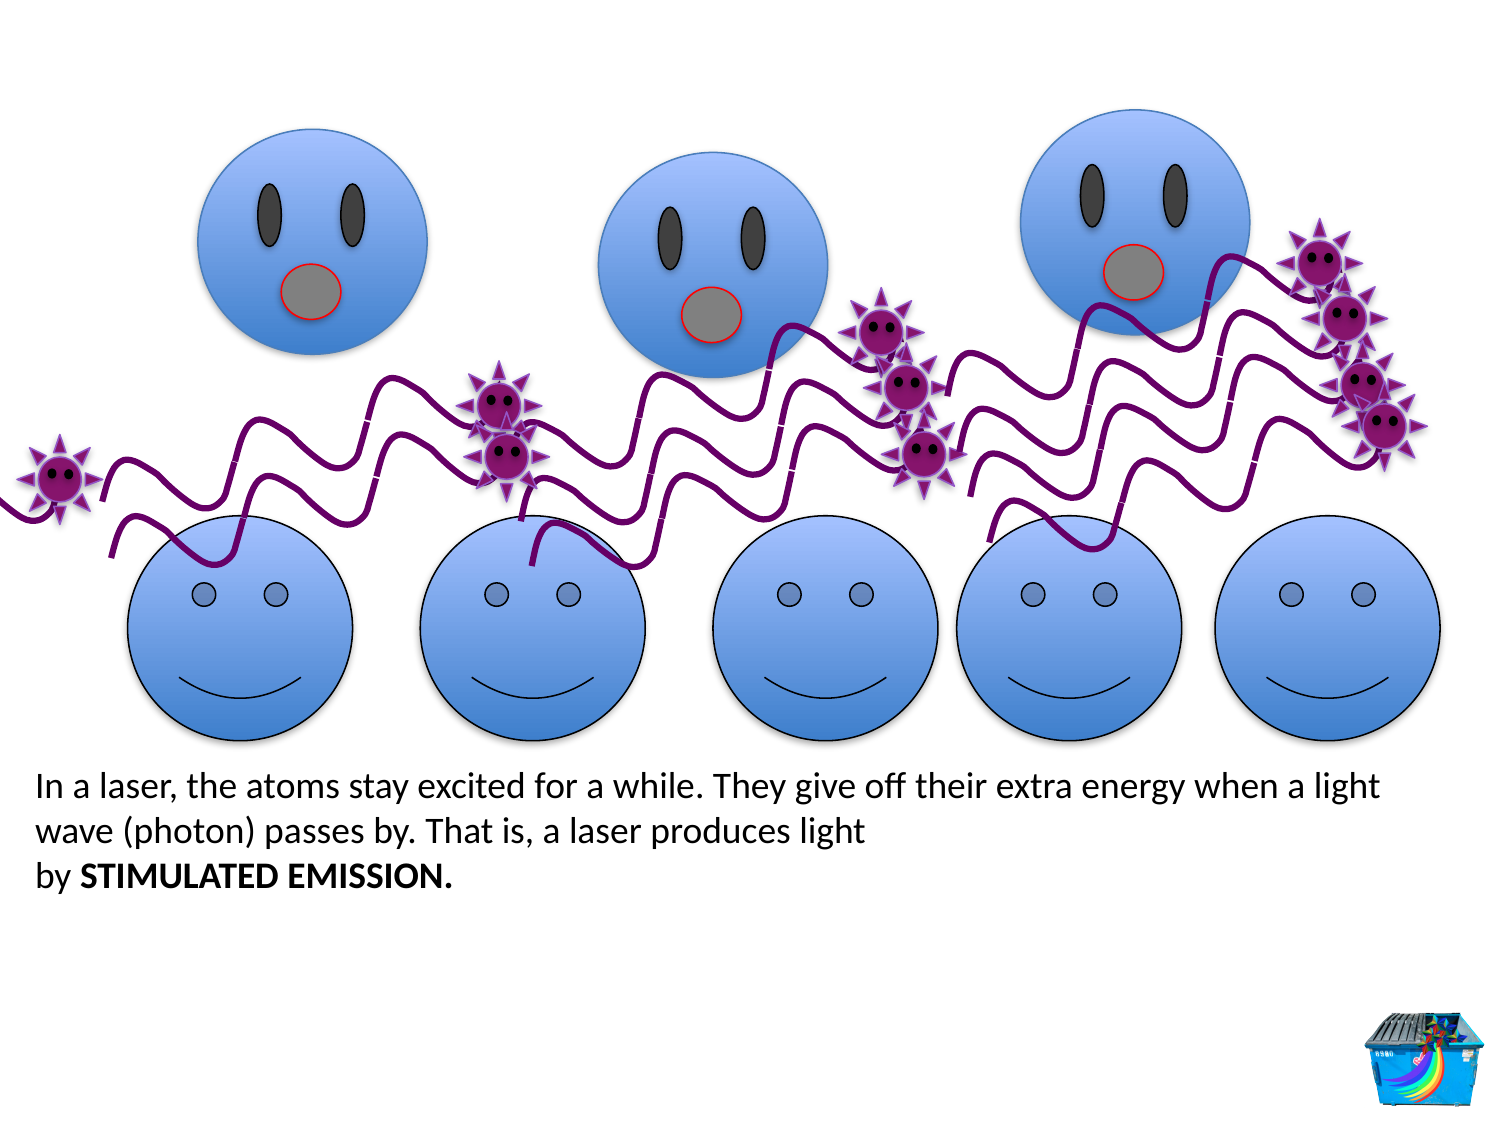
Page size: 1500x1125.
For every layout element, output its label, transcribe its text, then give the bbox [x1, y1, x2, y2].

text_box [955, 531, 1183, 742]
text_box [93, 360, 550, 538]
text_box [126, 546, 354, 742]
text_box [598, 152, 828, 286]
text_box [937, 218, 1428, 523]
subtitle In a laser, the atoms stay excited for a while. They give off their extra energy when a light wave (photon) passes by. That is, a laser produces light by STIMULATED EMISSION. [20, 753, 1464, 1125]
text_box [0, 434, 103, 576]
picture [1464, 1011, 1486, 1108]
text_box [419, 544, 647, 742]
text_box [712, 544, 939, 742]
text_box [1020, 109, 1250, 216]
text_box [499, 287, 968, 536]
text_box [1214, 531, 1441, 742]
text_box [197, 129, 428, 355]
